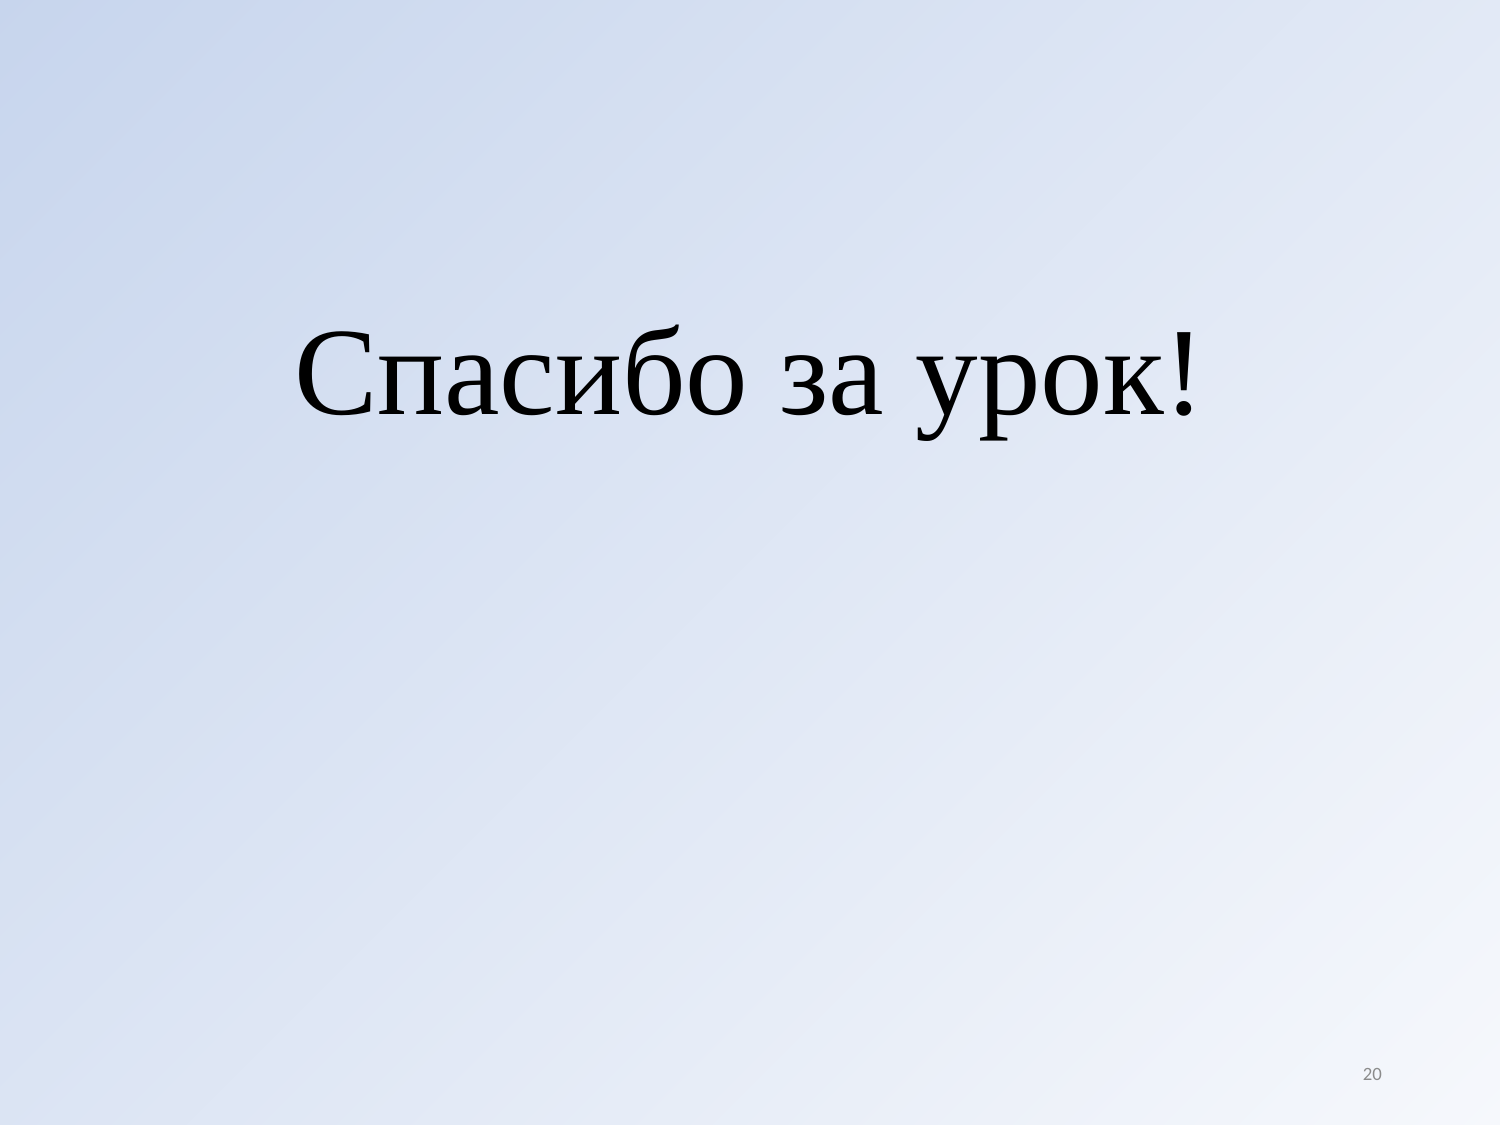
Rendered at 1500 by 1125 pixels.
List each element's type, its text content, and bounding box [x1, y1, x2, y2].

list Спасибо за урок! [103, 299, 1397, 1014]
slide_number 20 [1059, 1042, 1397, 1103]
